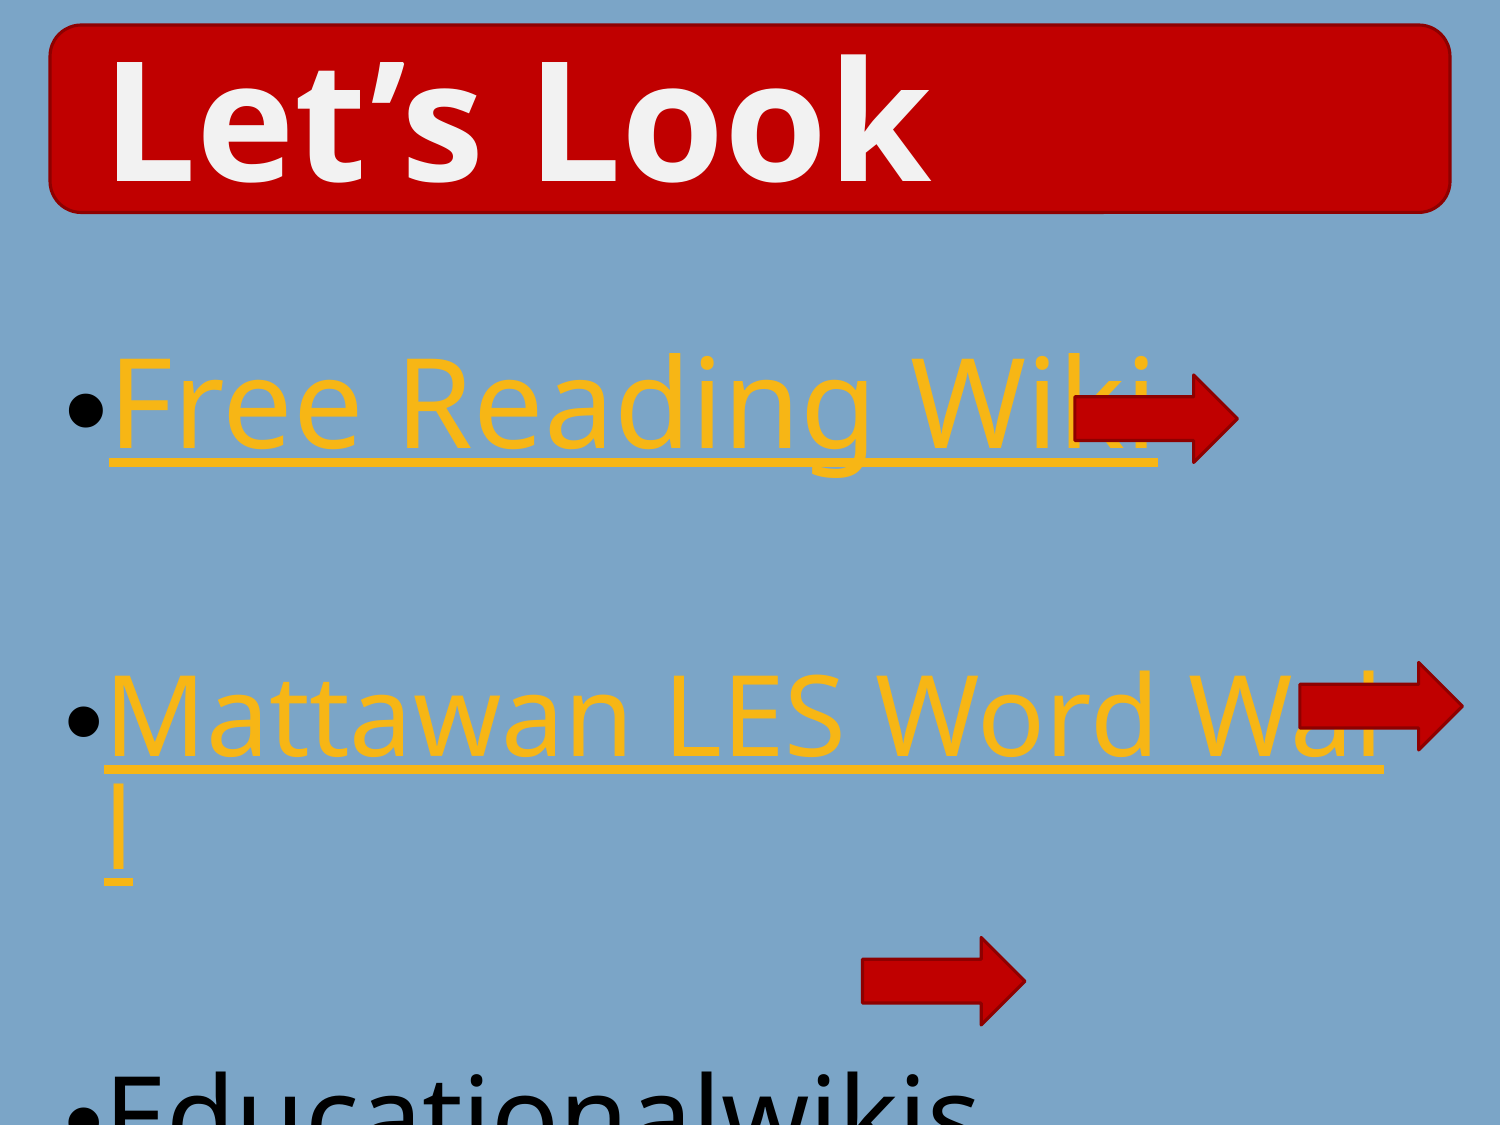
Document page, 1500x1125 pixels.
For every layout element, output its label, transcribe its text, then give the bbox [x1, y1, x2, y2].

text_box Free Reading Wiki Mattawan LES Word Wall Educationalwikis [50, 316, 1425, 1094]
text_box [1413, 23, 1452, 214]
text_box [1073, 373, 1239, 464]
text_box [1298, 660, 1464, 752]
text_box Let’s Look [87, 7, 1413, 223]
text_box [860, 935, 1027, 1027]
text_box [48, 23, 87, 215]
